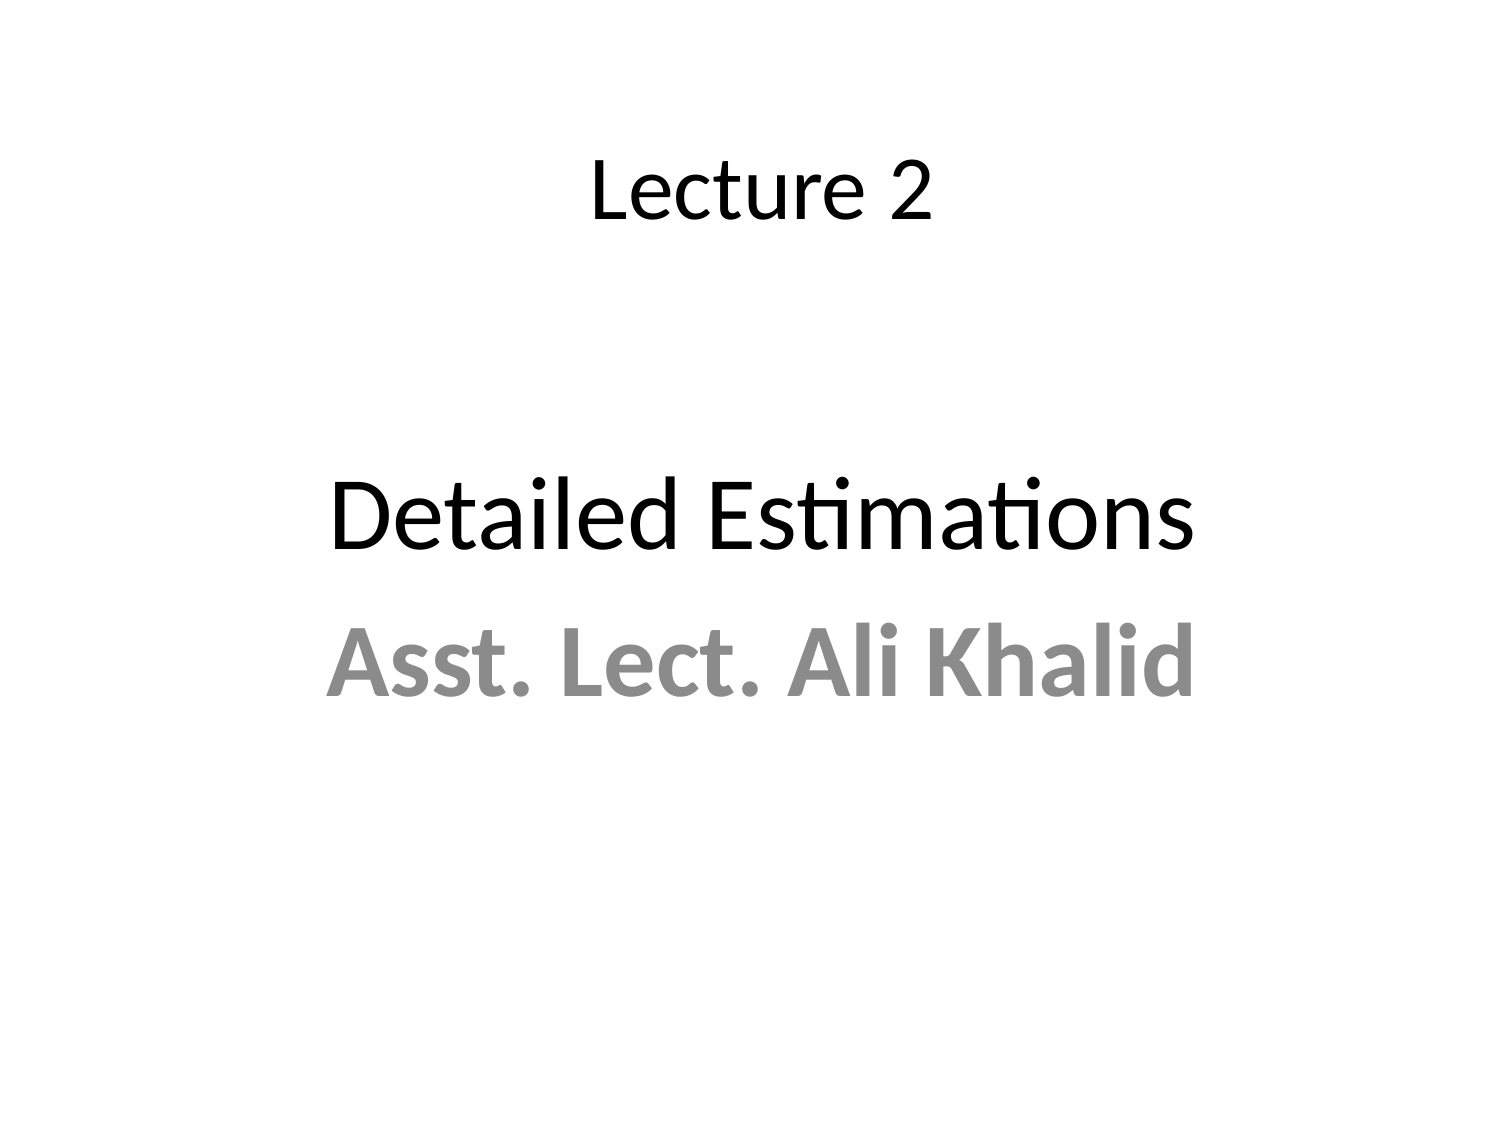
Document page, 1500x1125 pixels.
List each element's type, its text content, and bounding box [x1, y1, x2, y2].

title Lecture 2 [125, 62, 1400, 304]
subtitle Detailed Estimations Asst. Lect. Ali Khalid [237, 437, 1288, 725]
